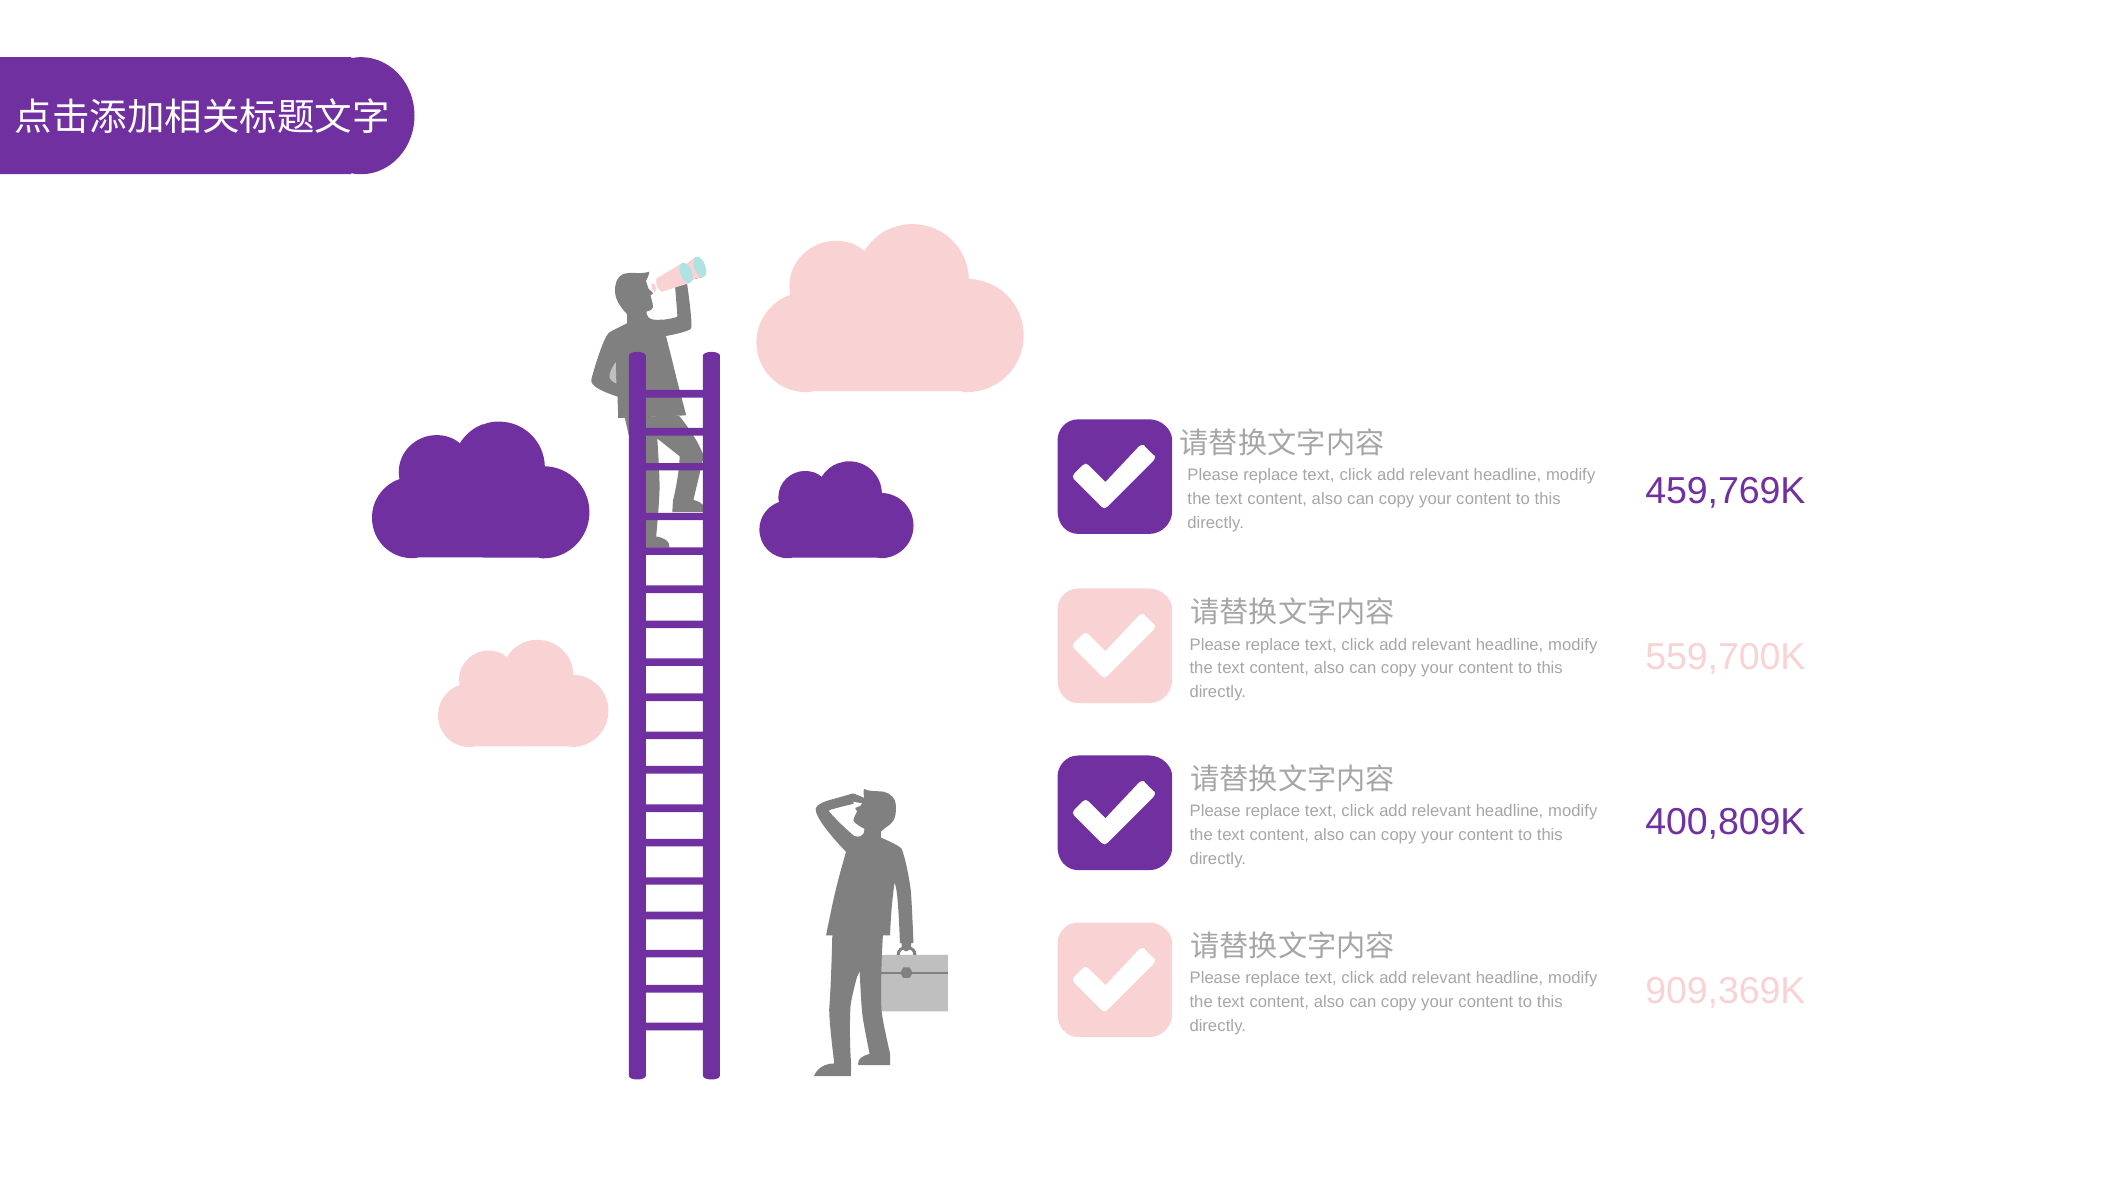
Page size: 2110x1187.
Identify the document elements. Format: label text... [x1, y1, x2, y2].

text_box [759, 461, 914, 559]
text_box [1189, 920, 1625, 1034]
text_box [1179, 417, 1622, 531]
text_box [1057, 922, 1173, 1038]
text_box 点击添加相关标题文字 [0, 85, 415, 146]
text_box 400,809K [1645, 788, 1806, 843]
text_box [1189, 753, 1625, 843]
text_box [628, 351, 720, 1080]
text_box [756, 224, 1024, 393]
text_box [1057, 419, 1173, 534]
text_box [371, 421, 590, 559]
text_box [1057, 755, 1173, 871]
text_box 909,369K [1645, 957, 1806, 1012]
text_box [1189, 586, 1625, 700]
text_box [589, 255, 708, 548]
text_box [1057, 588, 1173, 704]
text_box 459,769K [1645, 456, 1806, 511]
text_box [813, 787, 948, 1077]
text_box 559,700K [1645, 623, 1806, 678]
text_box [437, 639, 609, 747]
